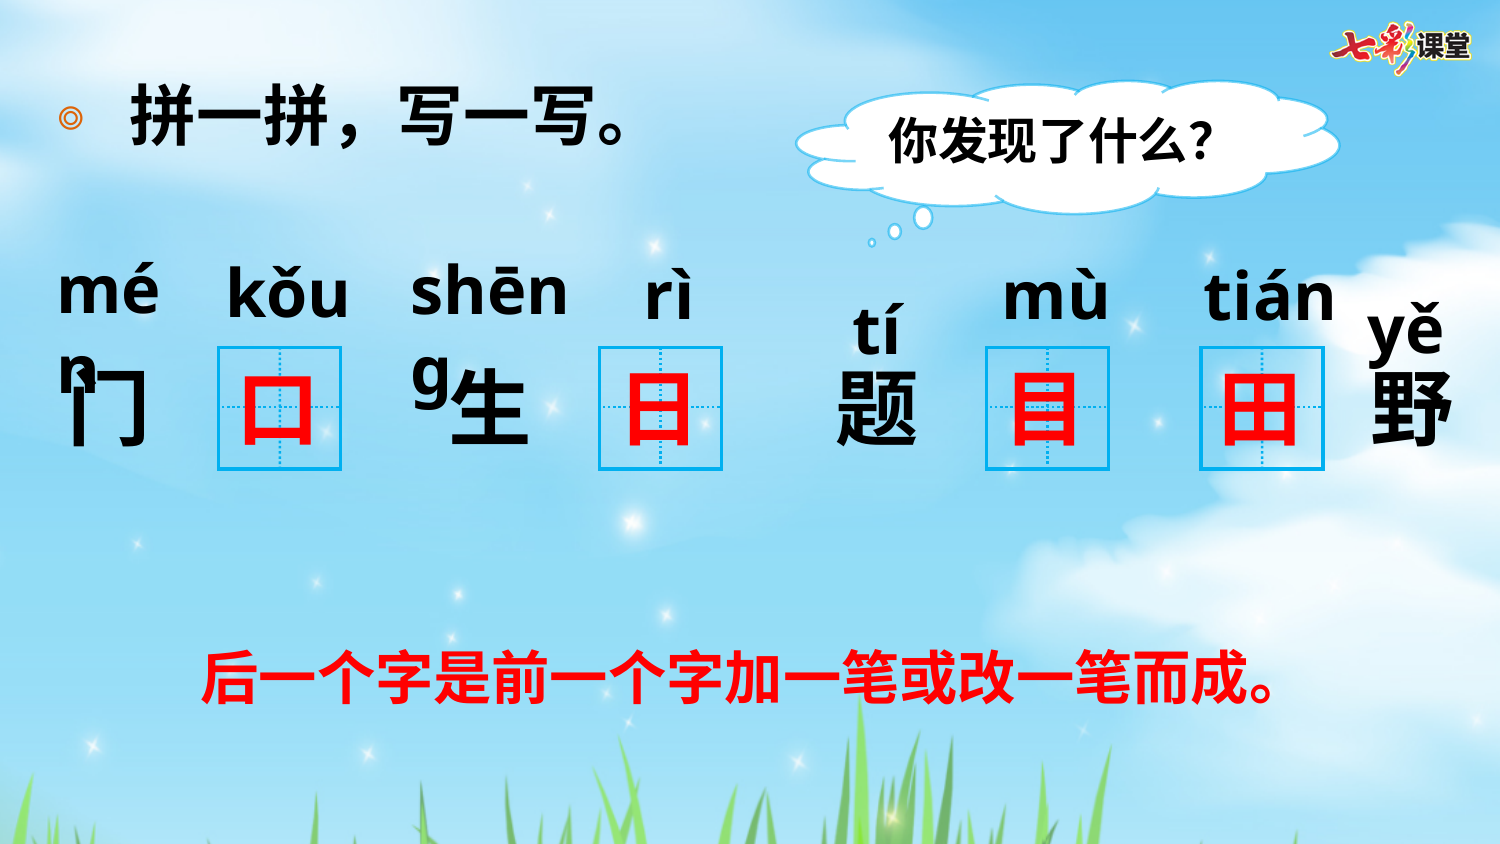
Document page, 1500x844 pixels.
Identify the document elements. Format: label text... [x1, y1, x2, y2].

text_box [984, 347, 1109, 470]
text_box rì [573, 245, 765, 340]
text_box 后一个字是前一个字加一笔或改一笔而成。 [135, 599, 1373, 719]
text_box 口 [341, 348, 349, 464]
text_box tián [1175, 247, 1366, 342]
text_box mù [960, 247, 1152, 340]
text_box yě [1352, 279, 1495, 374]
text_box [597, 347, 722, 470]
text_box 日 [722, 348, 730, 464]
text_box 野 [1355, 374, 1483, 464]
picture [0, 0, 1500, 844]
text_box tí [826, 280, 928, 376]
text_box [216, 347, 341, 470]
text_box 田 [1324, 348, 1332, 464]
text_box 生 [433, 416, 552, 464]
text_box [1198, 347, 1324, 470]
text_box 门 [53, 414, 172, 464]
text_box 目 [1109, 348, 1117, 464]
text_box kǒu [193, 243, 384, 339]
text_box 题 [820, 348, 939, 464]
text_box 拼一拼，写一写。 [40, 66, 755, 162]
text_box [796, 80, 1417, 247]
text_box shēng [395, 240, 611, 416]
text_box mén [41, 239, 212, 414]
